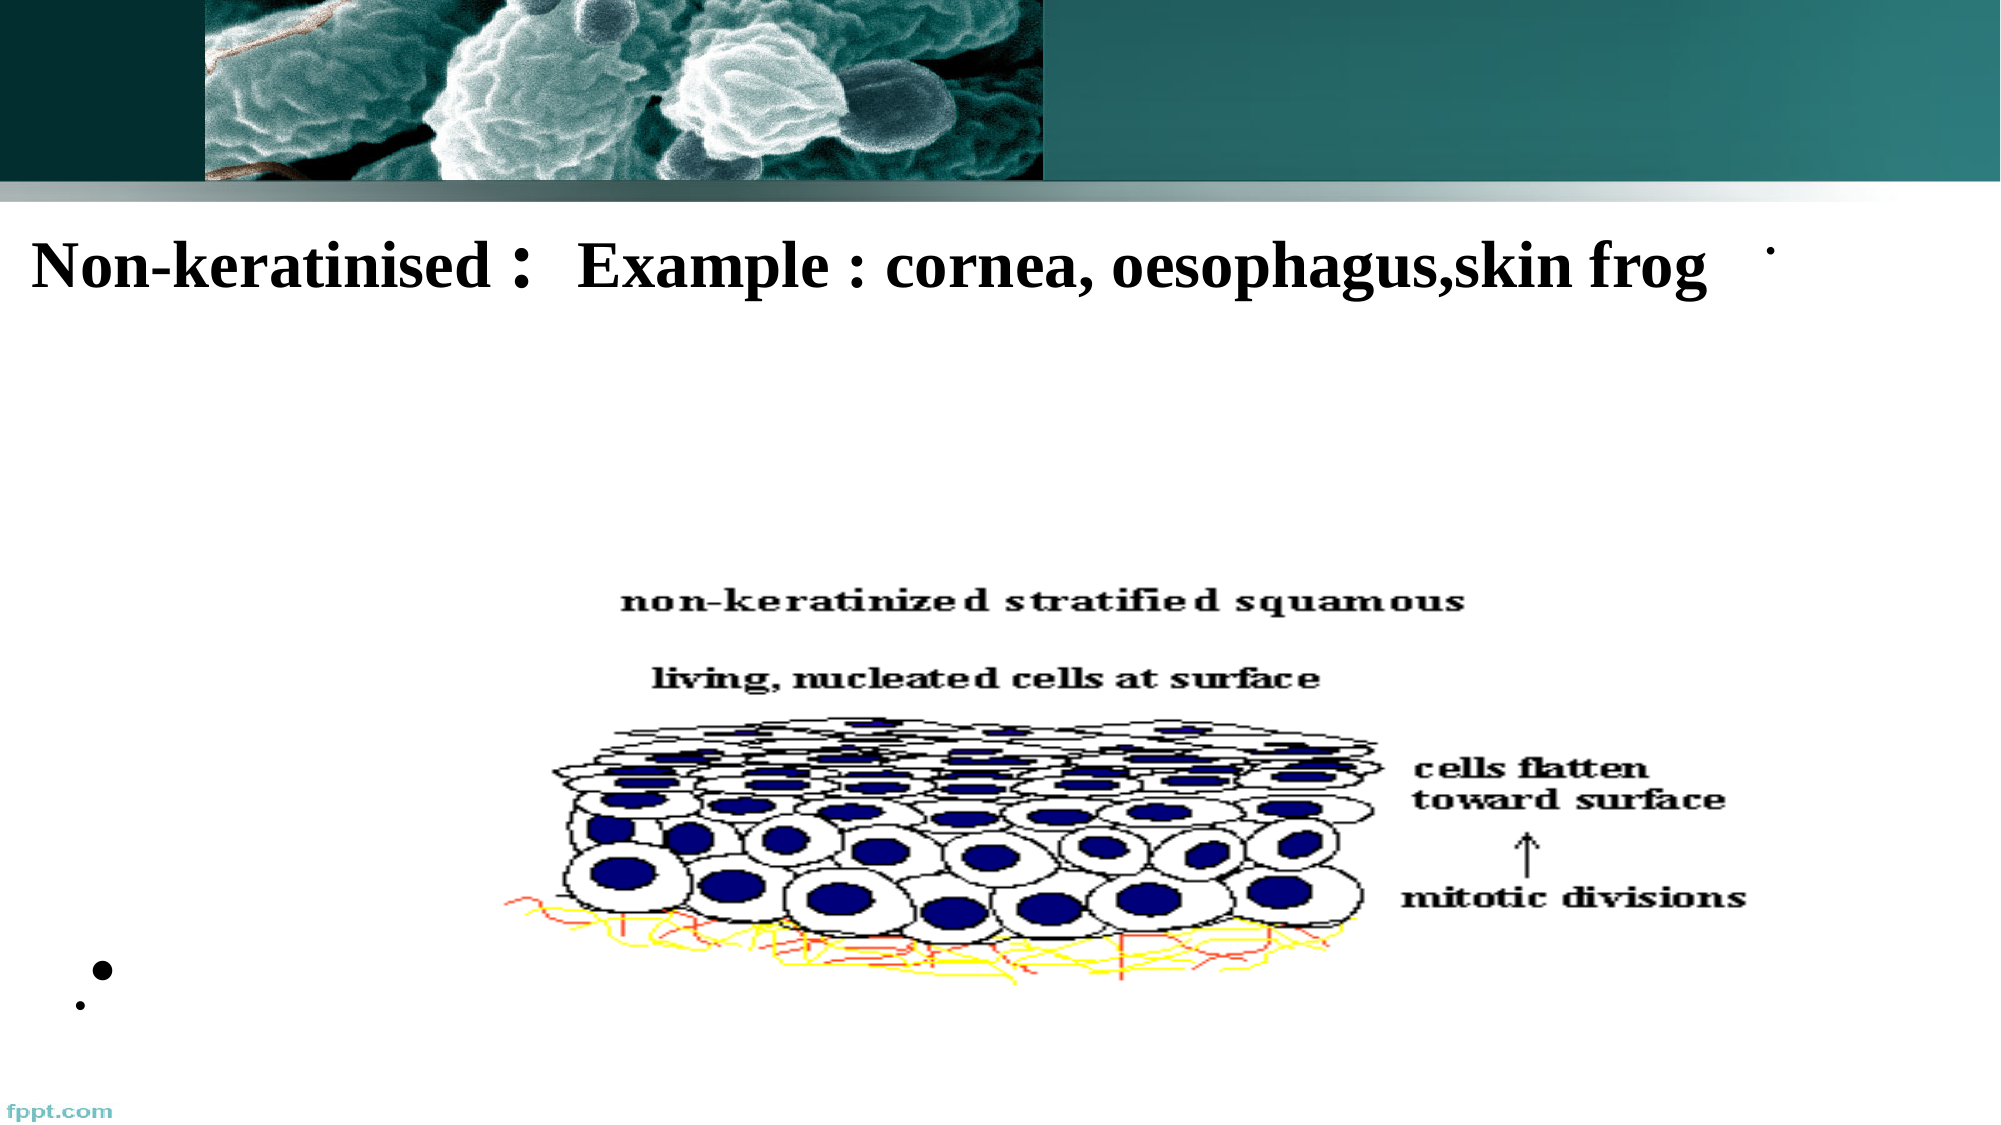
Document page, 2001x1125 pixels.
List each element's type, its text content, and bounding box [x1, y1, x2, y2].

text_box Non-keratinised : Example : cornea, oesophagus,skin frog . [0, 397, 2000, 1125]
text_box Non-keratinised : Example : cornea, oesophagus,skin frog . [0, 197, 2000, 396]
picture [0, 0, 2001, 1125]
picture [296, 503, 1751, 985]
